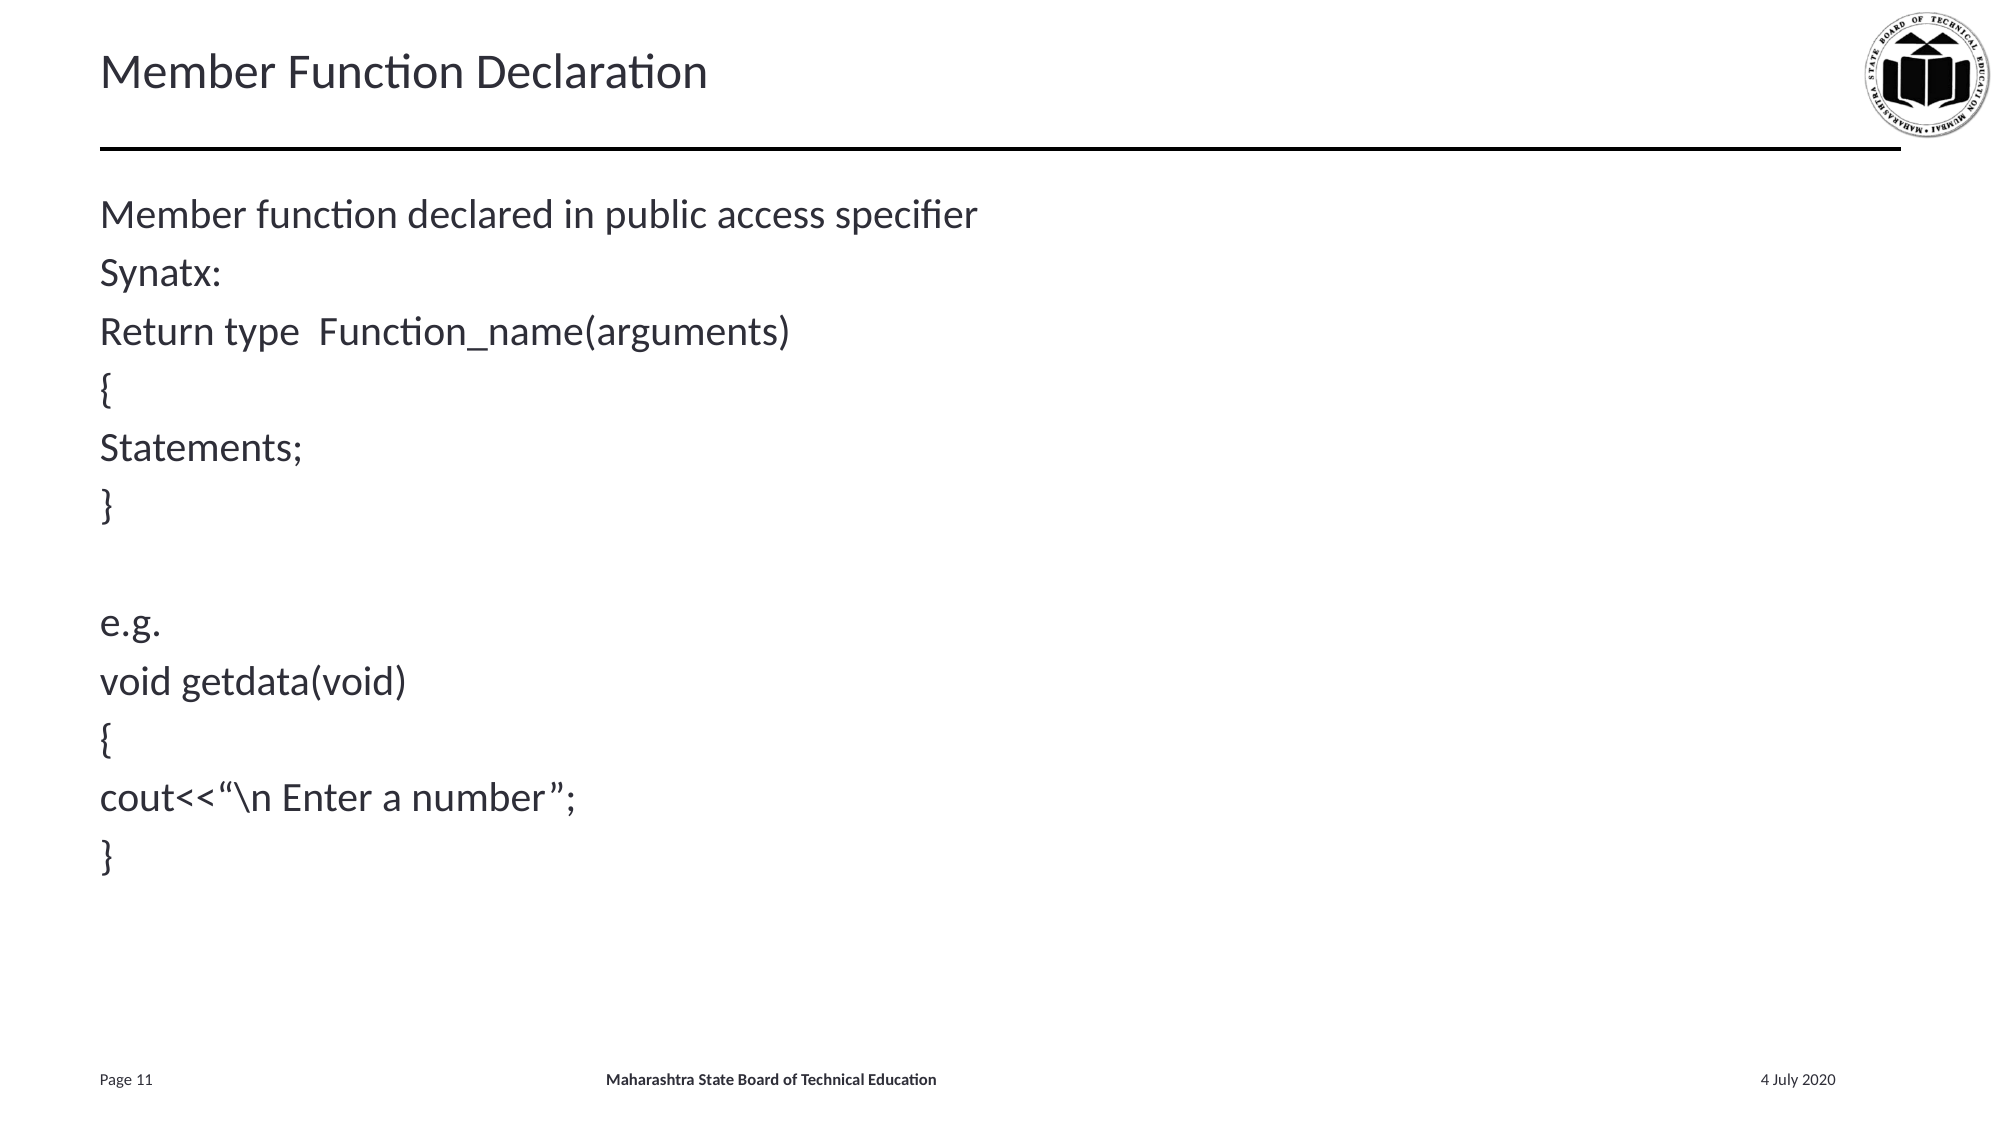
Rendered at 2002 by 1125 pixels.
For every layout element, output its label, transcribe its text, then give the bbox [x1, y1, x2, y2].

title Member Function Declaration [100, 48, 1901, 146]
list Member function declared in public access specifier Synatx: Return type Function_name(arguments) { Statements; } e.g. void getdata(void) { cout<<“\n Enter a number”; } [100, 186, 1901, 999]
picture [1852, 0, 2001, 149]
